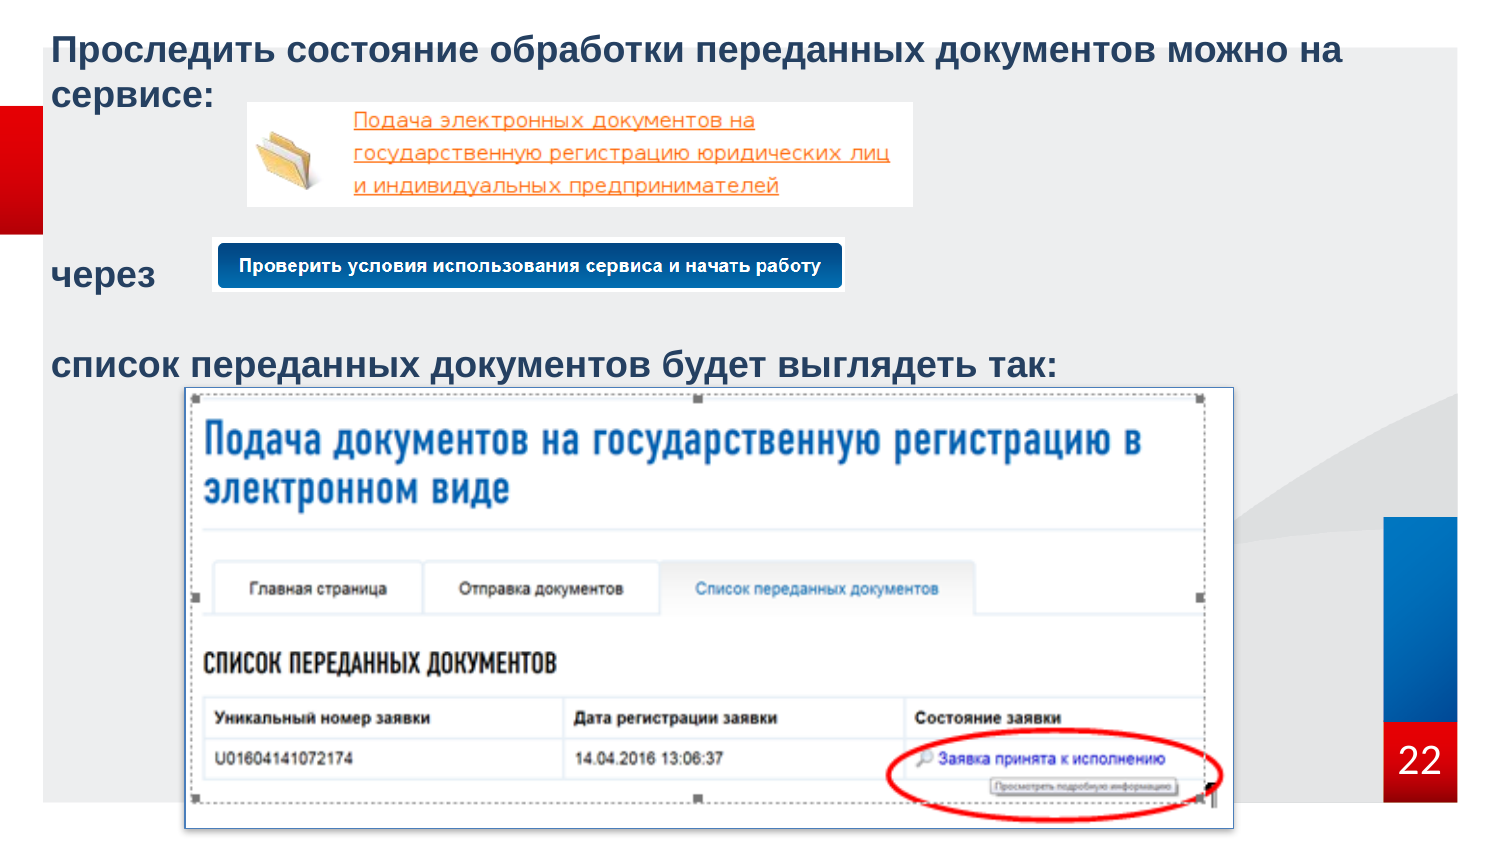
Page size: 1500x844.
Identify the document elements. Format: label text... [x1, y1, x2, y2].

picture [246, 102, 913, 208]
picture [212, 237, 845, 292]
title Проследить состояние обработки переданных документов можно на сервисе: через список переданных документов будет выглядеть так: [37, 0, 1364, 432]
picture [0, 0, 1500, 844]
slide_number 22 [1378, 721, 1462, 806]
